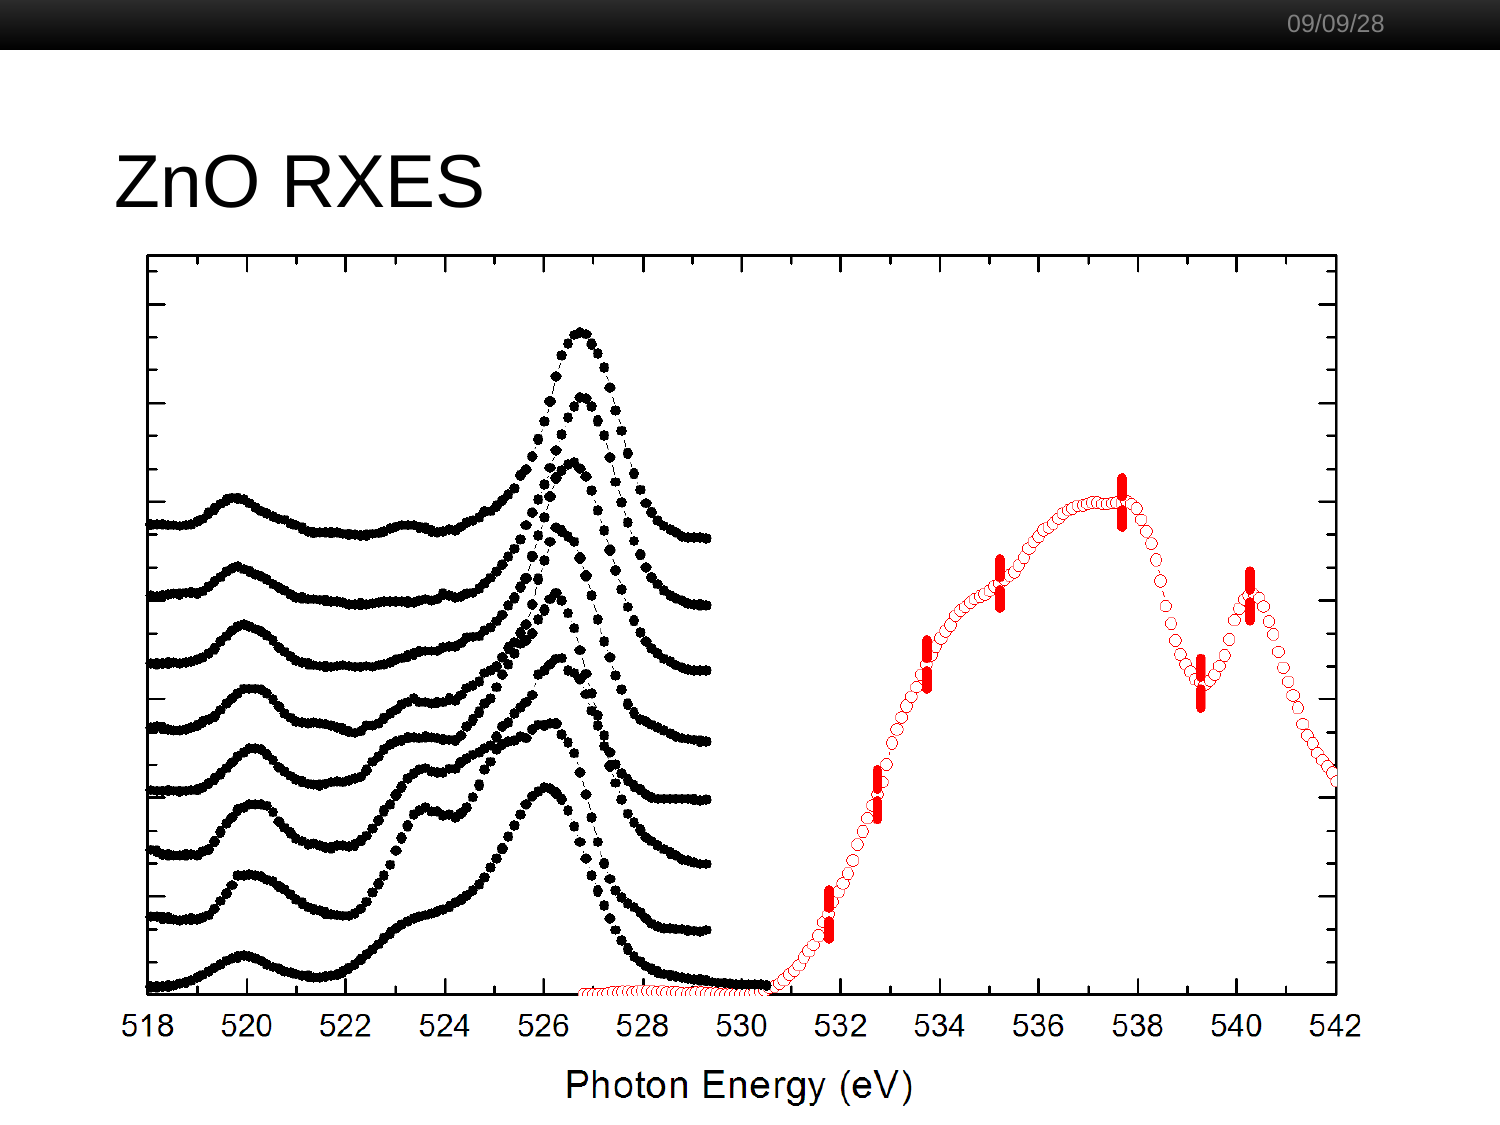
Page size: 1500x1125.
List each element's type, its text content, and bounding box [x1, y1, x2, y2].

title ZnO RXES [99, 124, 1401, 174]
picture [40, 176, 1448, 1125]
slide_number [1087, 0, 1401, 51]
